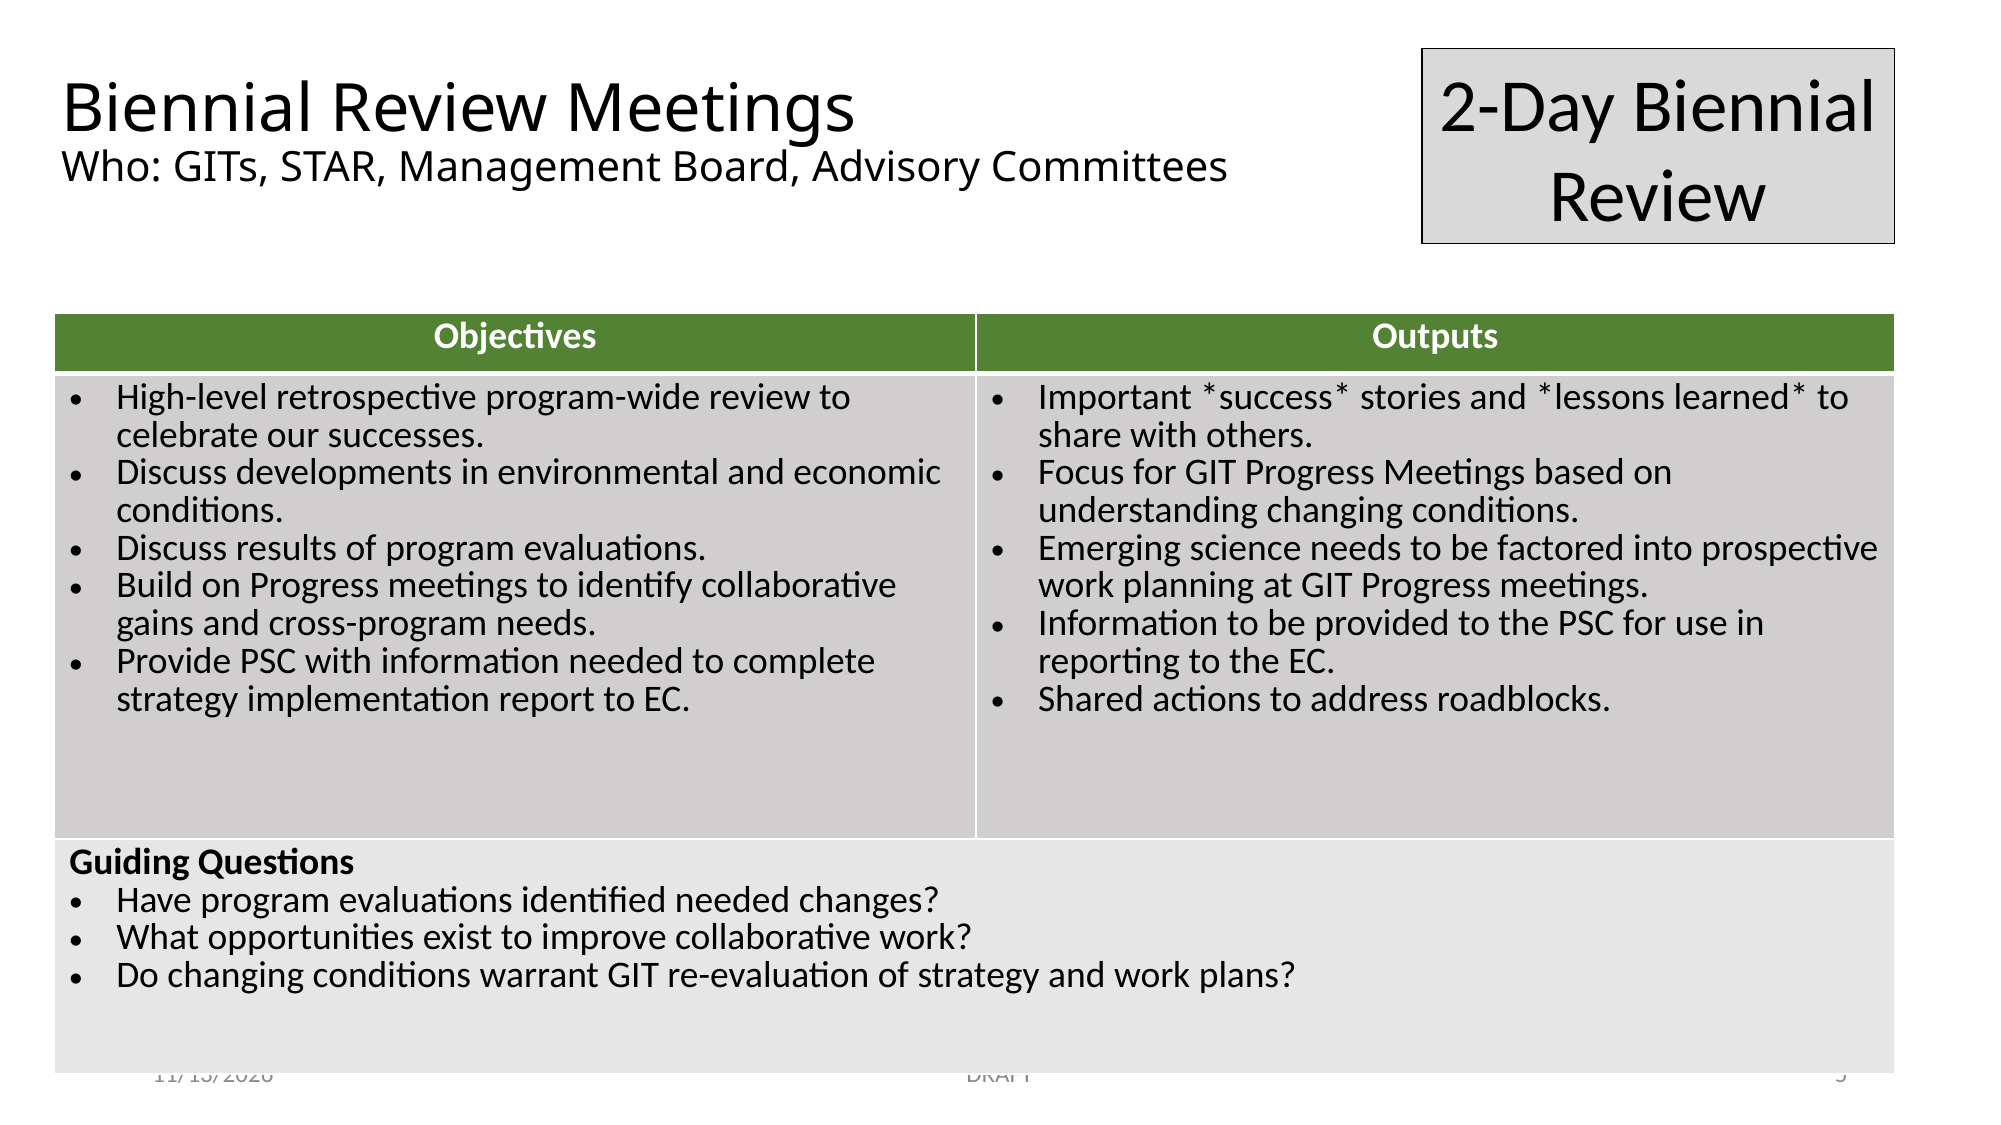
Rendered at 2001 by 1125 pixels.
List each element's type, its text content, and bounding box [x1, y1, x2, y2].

table_cell Guiding Questions Have program evaluations identified needed changes? What opportunities exist to improve collaborative work? Do changing conditions warrant GIT re-evaluation of strategy and work plans? [55, 840, 1894, 1073]
text_box 2-Day Biennial Review [1422, 48, 1895, 244]
table_header Outputs [977, 314, 1894, 371]
table_header Objectives [55, 314, 975, 371]
table_cell High-level retrospective program-wide review to celebrate our successes. Discuss developments in environmental and economic conditions. Discuss results of program evaluations. Build on Progress meetings to identify collaborative gains and cross-program needs. Provide PSC with information needed to complete strategy implementation report to EC. [55, 376, 975, 838]
table_cell Important *success* stories and *lessons learned* to share with others. Focus for GIT Progress Meetings based on understanding changing conditions. Emerging science needs to be factored into prospective work planning at GIT Progress meetings. Information to be provided to the PSC for use in reporting to the EC. Shared actions to address roadblocks. [977, 376, 1894, 838]
title Biennial Review Meetings Who: GITs, STAR, Management Board, Advisory Committees [46, 48, 1316, 267]
slide_number 5 [1412, 1042, 1863, 1103]
footer DRAFT [662, 1042, 1338, 1103]
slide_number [137, 1042, 588, 1103]
